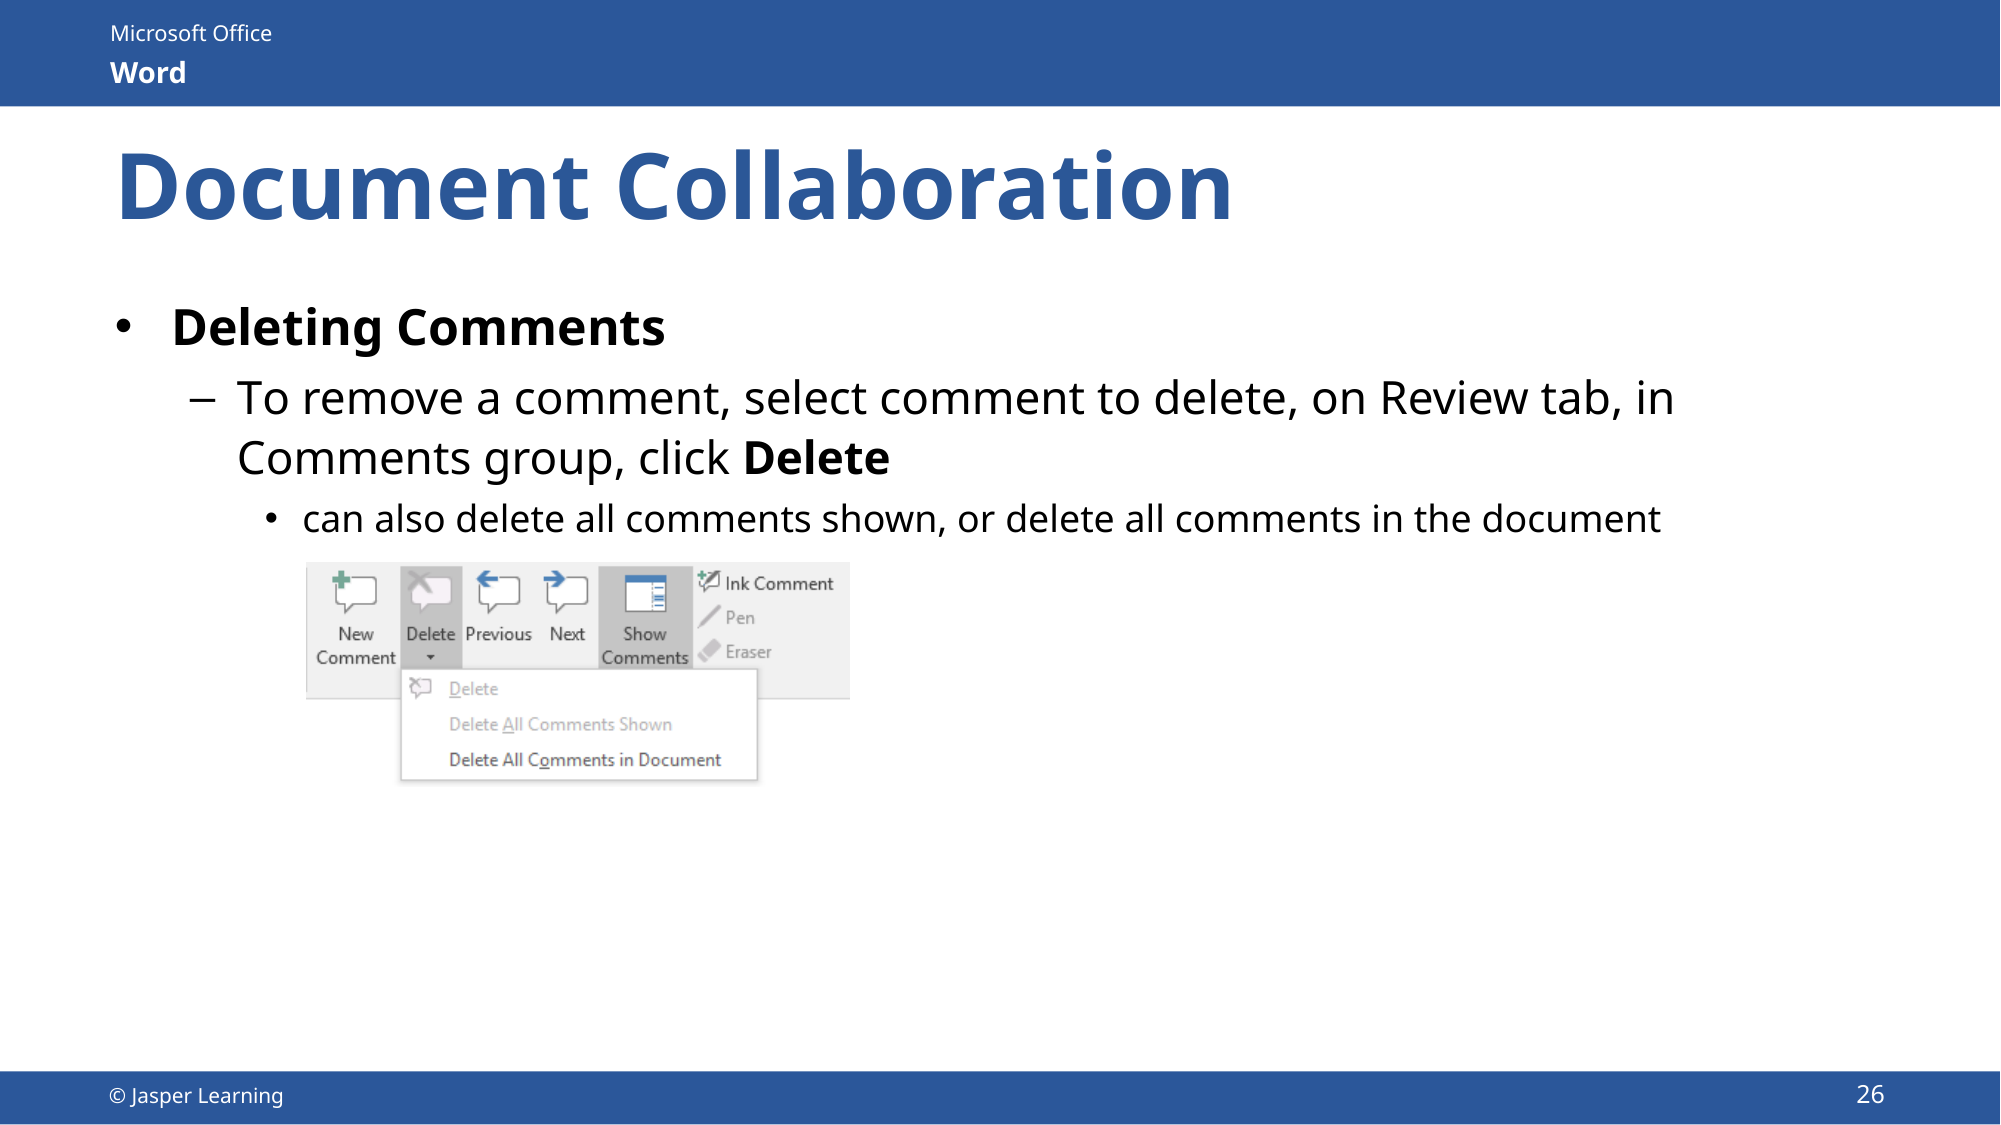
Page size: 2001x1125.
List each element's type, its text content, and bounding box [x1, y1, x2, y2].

title Document Collaboration [99, 118, 1866, 248]
list Deleting Comments To remove a comment, select comment to delete, on Review tab, in Comments group, click Delete can also delete all comments shown, or delete all comments in the document [99, 283, 1900, 1026]
slide_number 26 [1433, 1065, 1900, 1125]
picture [306, 562, 850, 788]
footer © Jasper Learning [94, 1066, 769, 1125]
